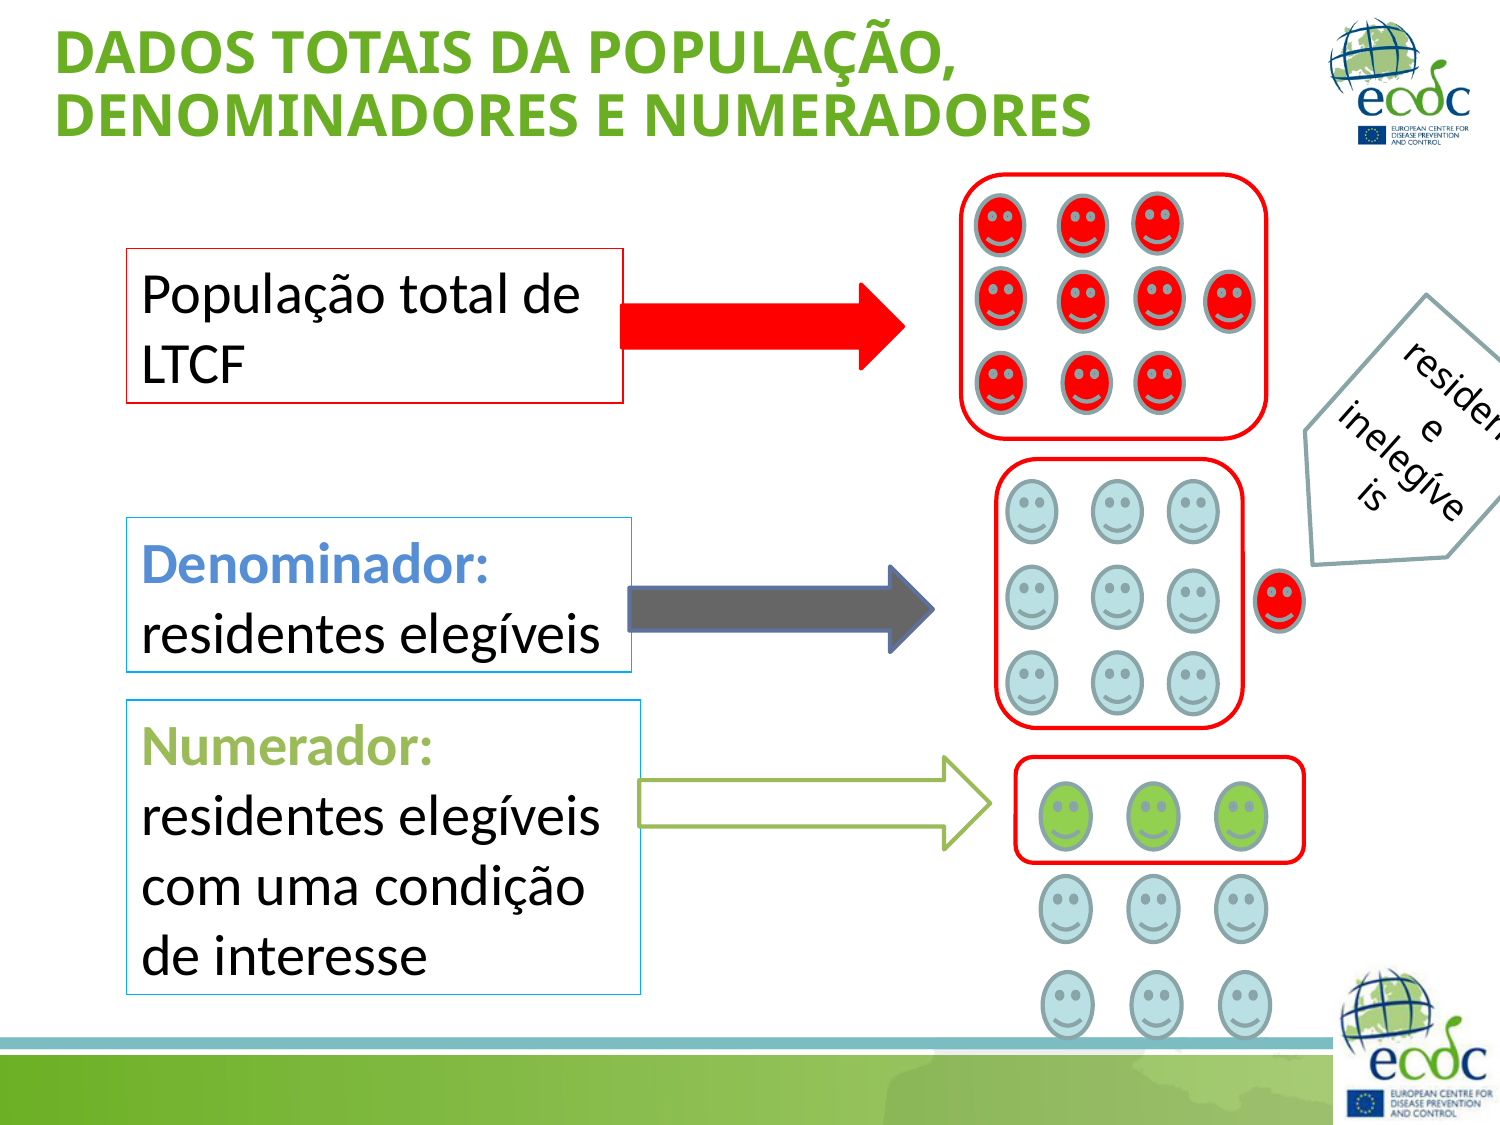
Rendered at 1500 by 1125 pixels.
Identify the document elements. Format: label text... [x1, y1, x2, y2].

title DADOS TOTAIS DA POPULAÇÃO, DENOMINADORES E NUMERADORES [53, 23, 1404, 159]
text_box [126, 174, 1267, 322]
picture [0, 963, 1500, 1125]
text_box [126, 322, 1500, 729]
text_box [126, 736, 1305, 1039]
picture [1328, 17, 1473, 148]
